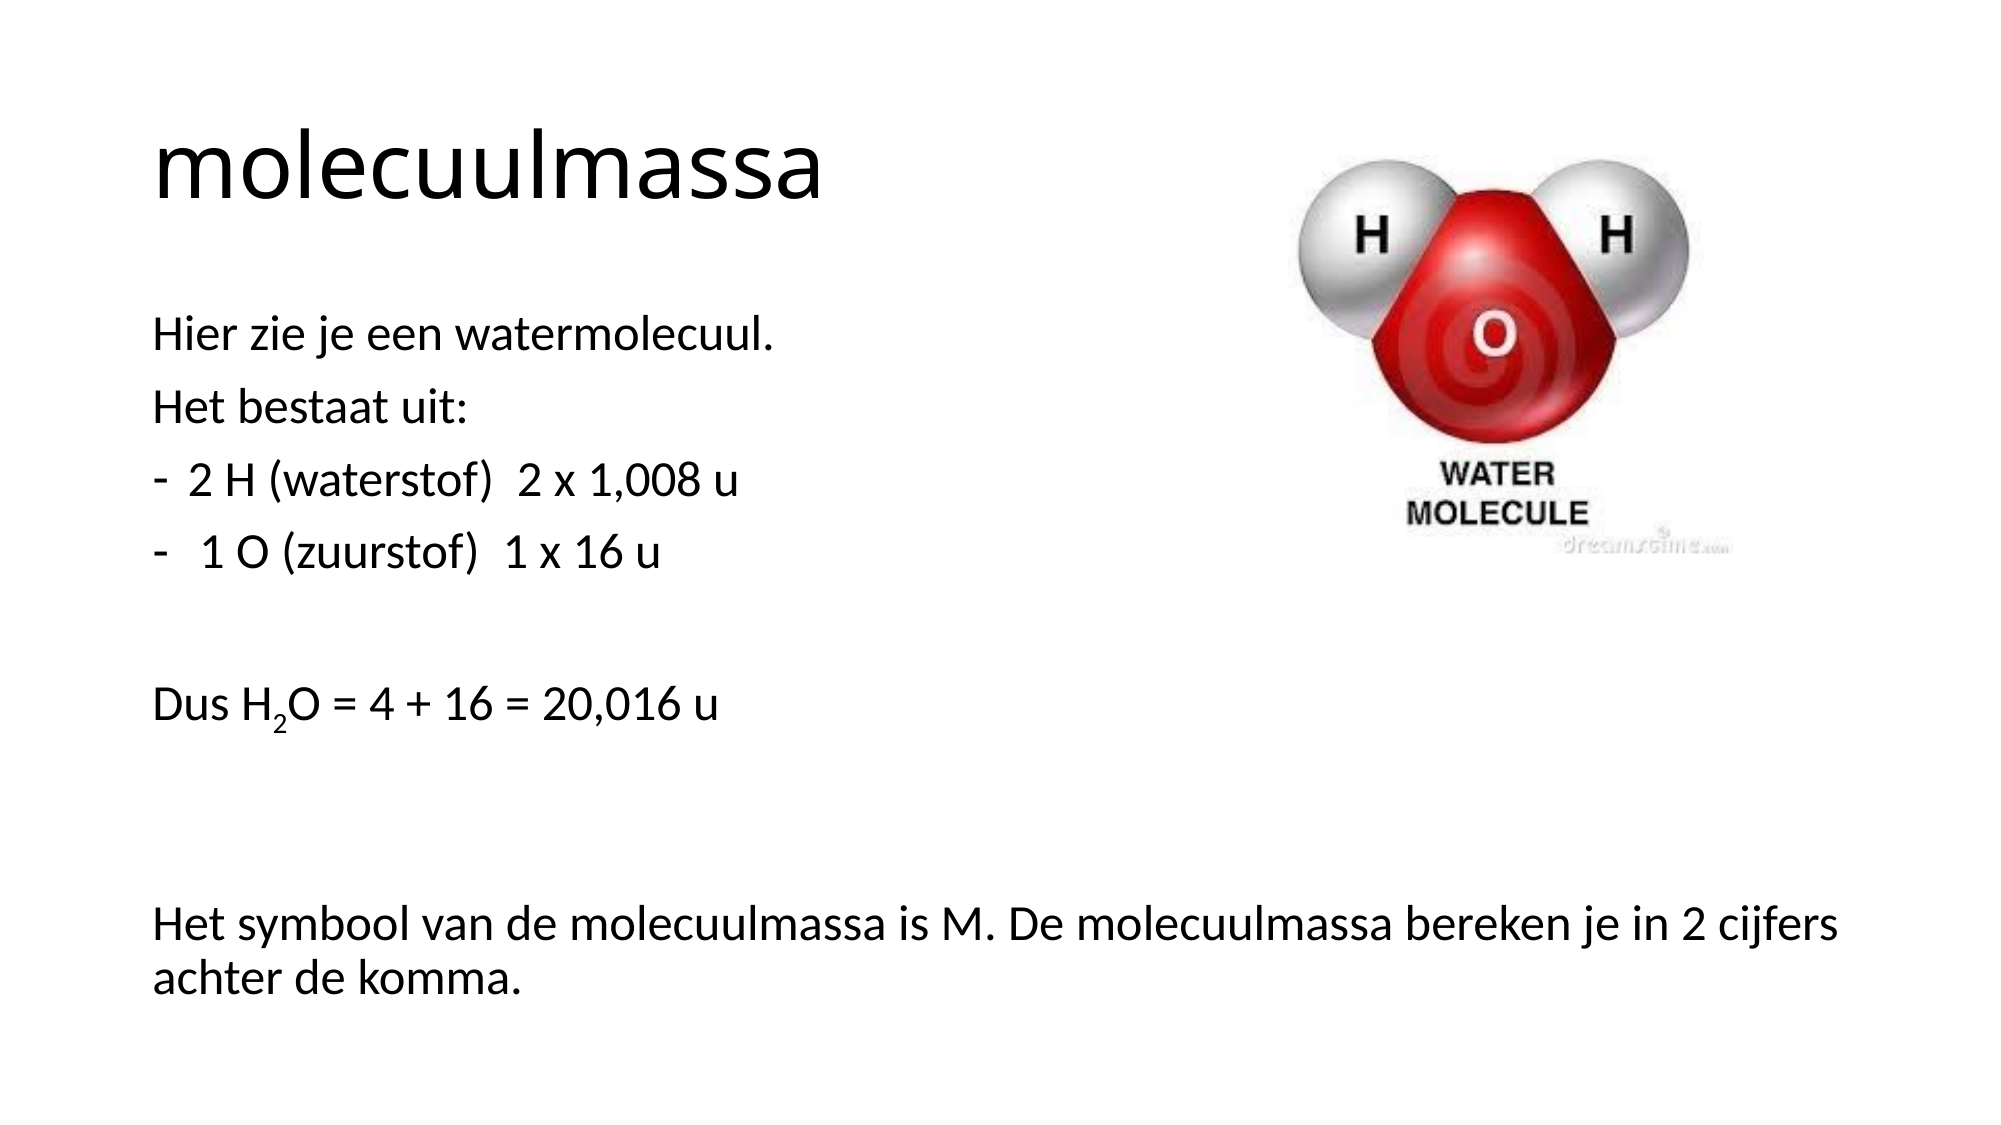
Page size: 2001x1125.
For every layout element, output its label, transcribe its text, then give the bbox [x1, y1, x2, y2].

picture [1256, 106, 1733, 560]
title molecuulmassa [137, 59, 1863, 278]
list Hier zie je een watermolecuul. Het bestaat uit: 2 H (waterstof) 2 x 1,008 u 1 O (zuurstof) 1 x 16 u Dus H2O = 4 + 16 = 20,016 u Het symbool van de molecuulmassa is M. De molecuulmassa bereken je in 2 cijfers achter de komma. [137, 299, 1863, 1014]
